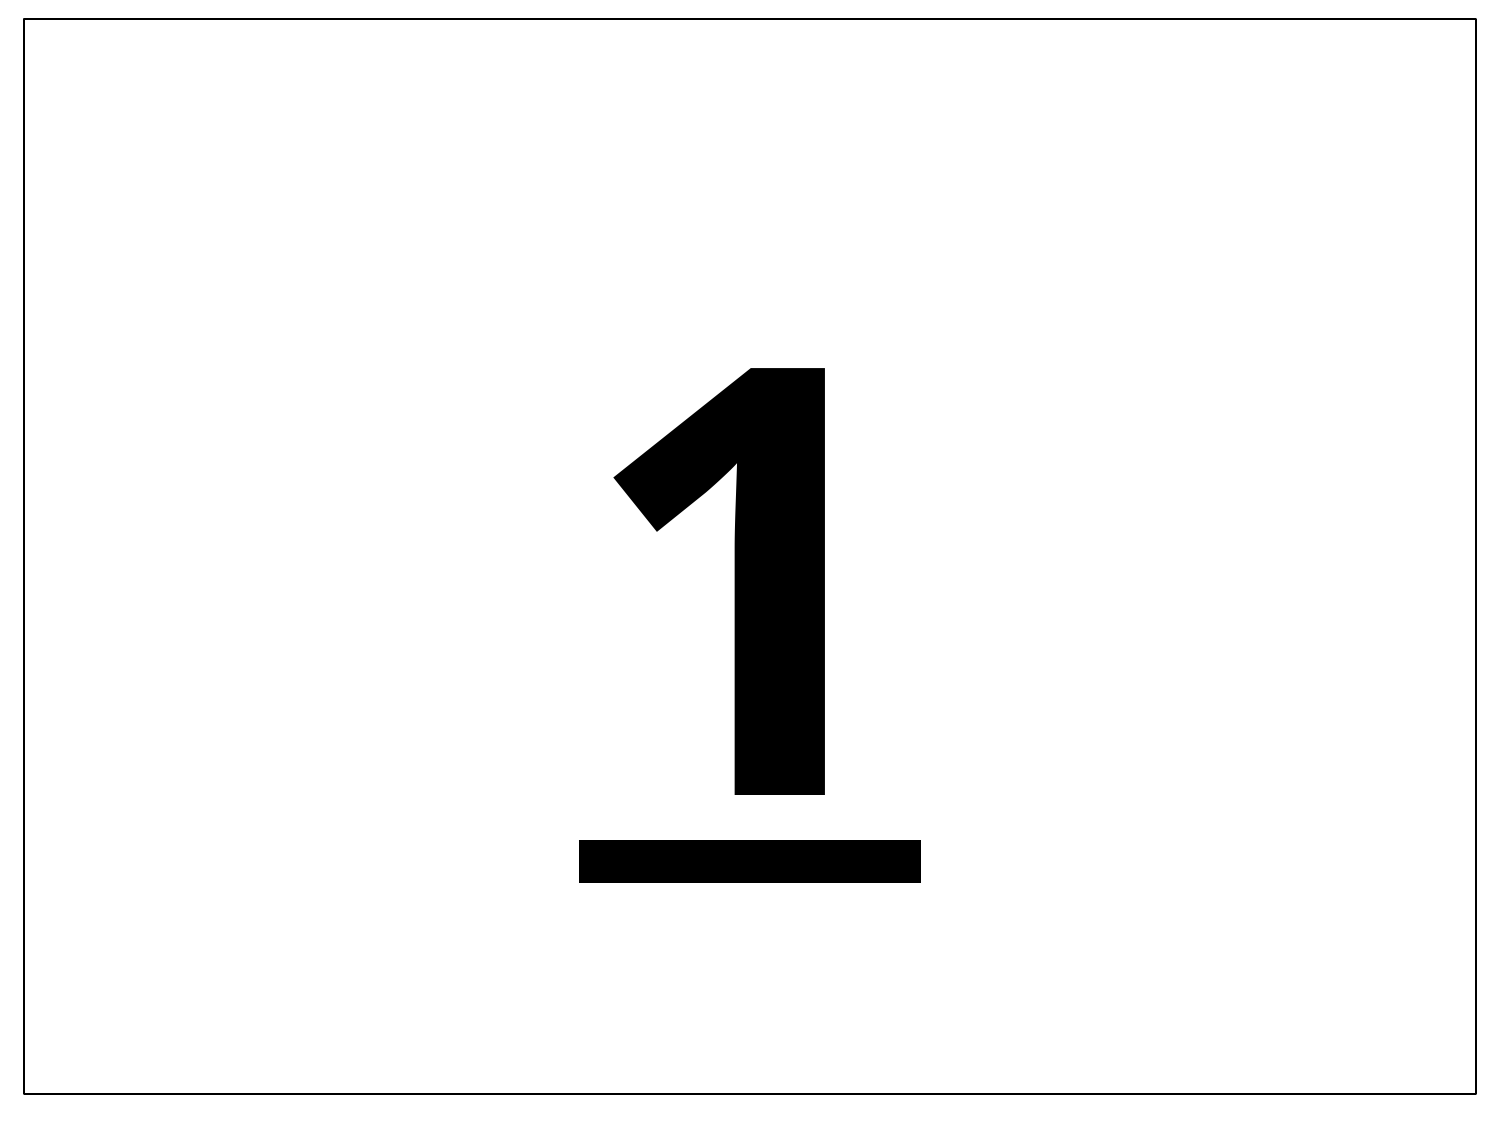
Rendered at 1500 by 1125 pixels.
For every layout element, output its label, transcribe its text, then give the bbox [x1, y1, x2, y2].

text_box 1 [21, 17, 1479, 1096]
